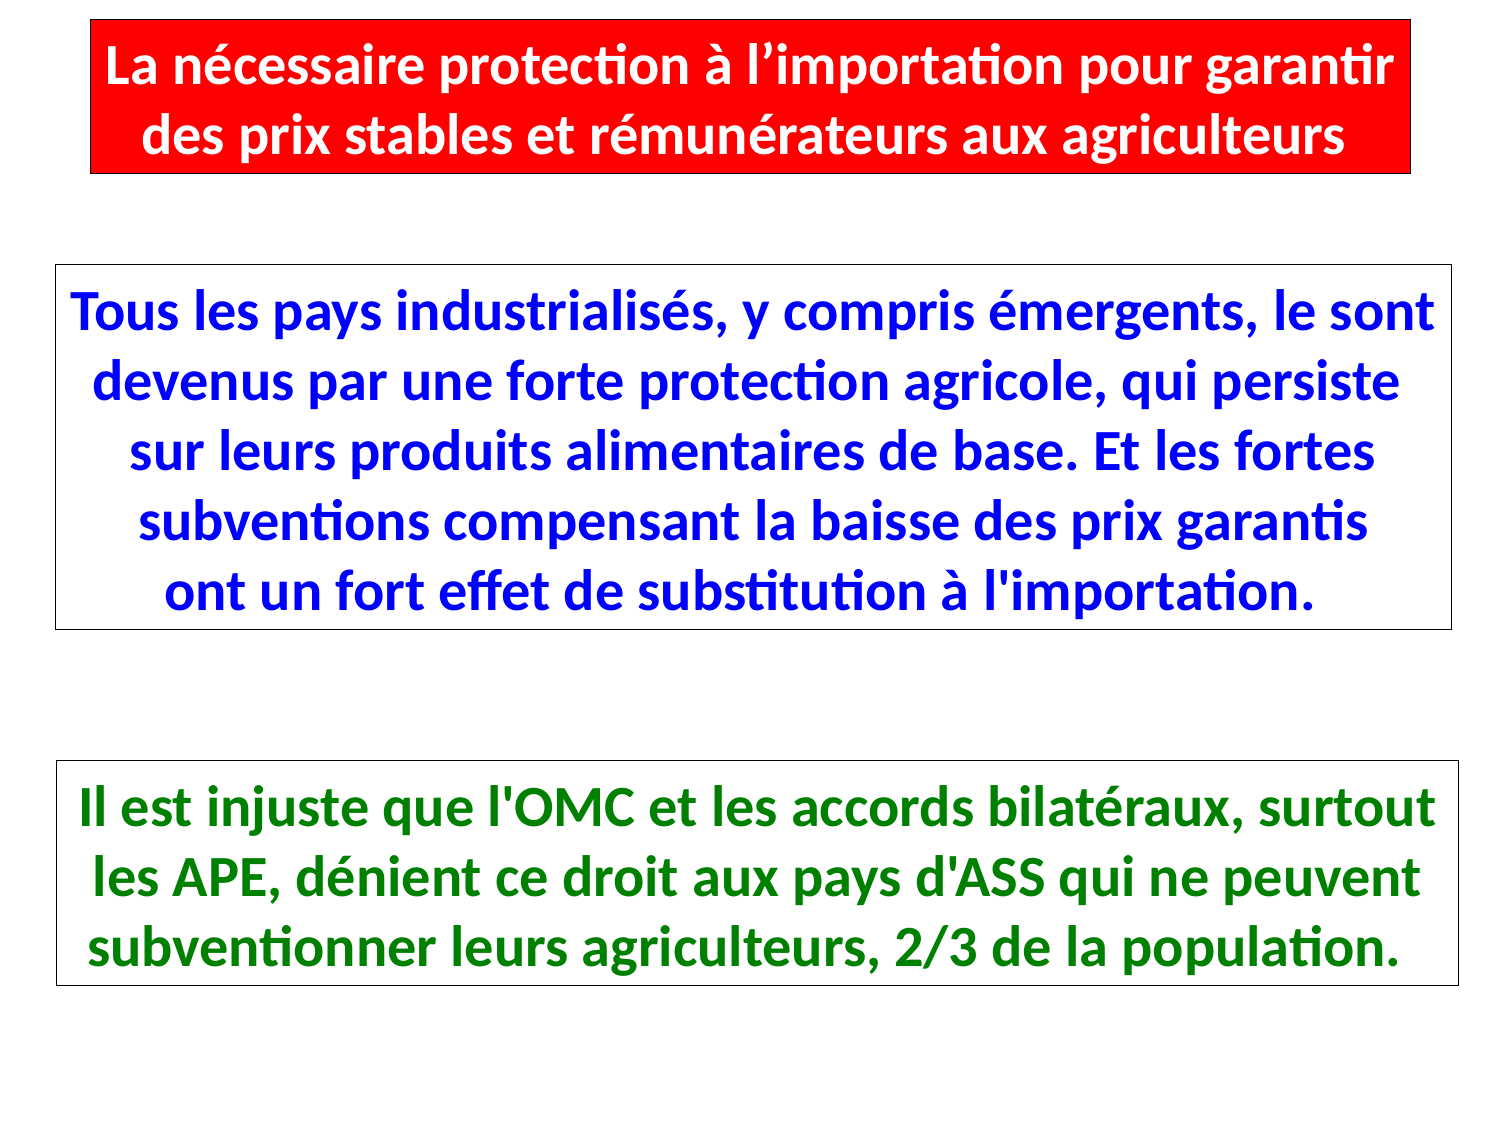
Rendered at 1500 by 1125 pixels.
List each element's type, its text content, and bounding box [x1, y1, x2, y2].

text_box Il est injuste que l'OMC et les accords bilatéraux, surtout les APE, dénient ce droit aux pays d'ASS qui ne peuvent subventionner leurs agriculteurs, 2/3 de la population. [56, 760, 1459, 986]
text_box Tous les pays industrialisés, y compris émergents, le sont devenus par une forte protection agricole, qui persiste sur leurs produits alimentaires de base. Et les fortes subventions compensant la baisse des prix garantis ont un fort effet de substitution à l'importation. [55, 264, 1452, 630]
text_box La nécessaire protection à l’importation pour garantir des prix stables et rémunérateurs aux agriculteurs [90, 19, 1411, 174]
